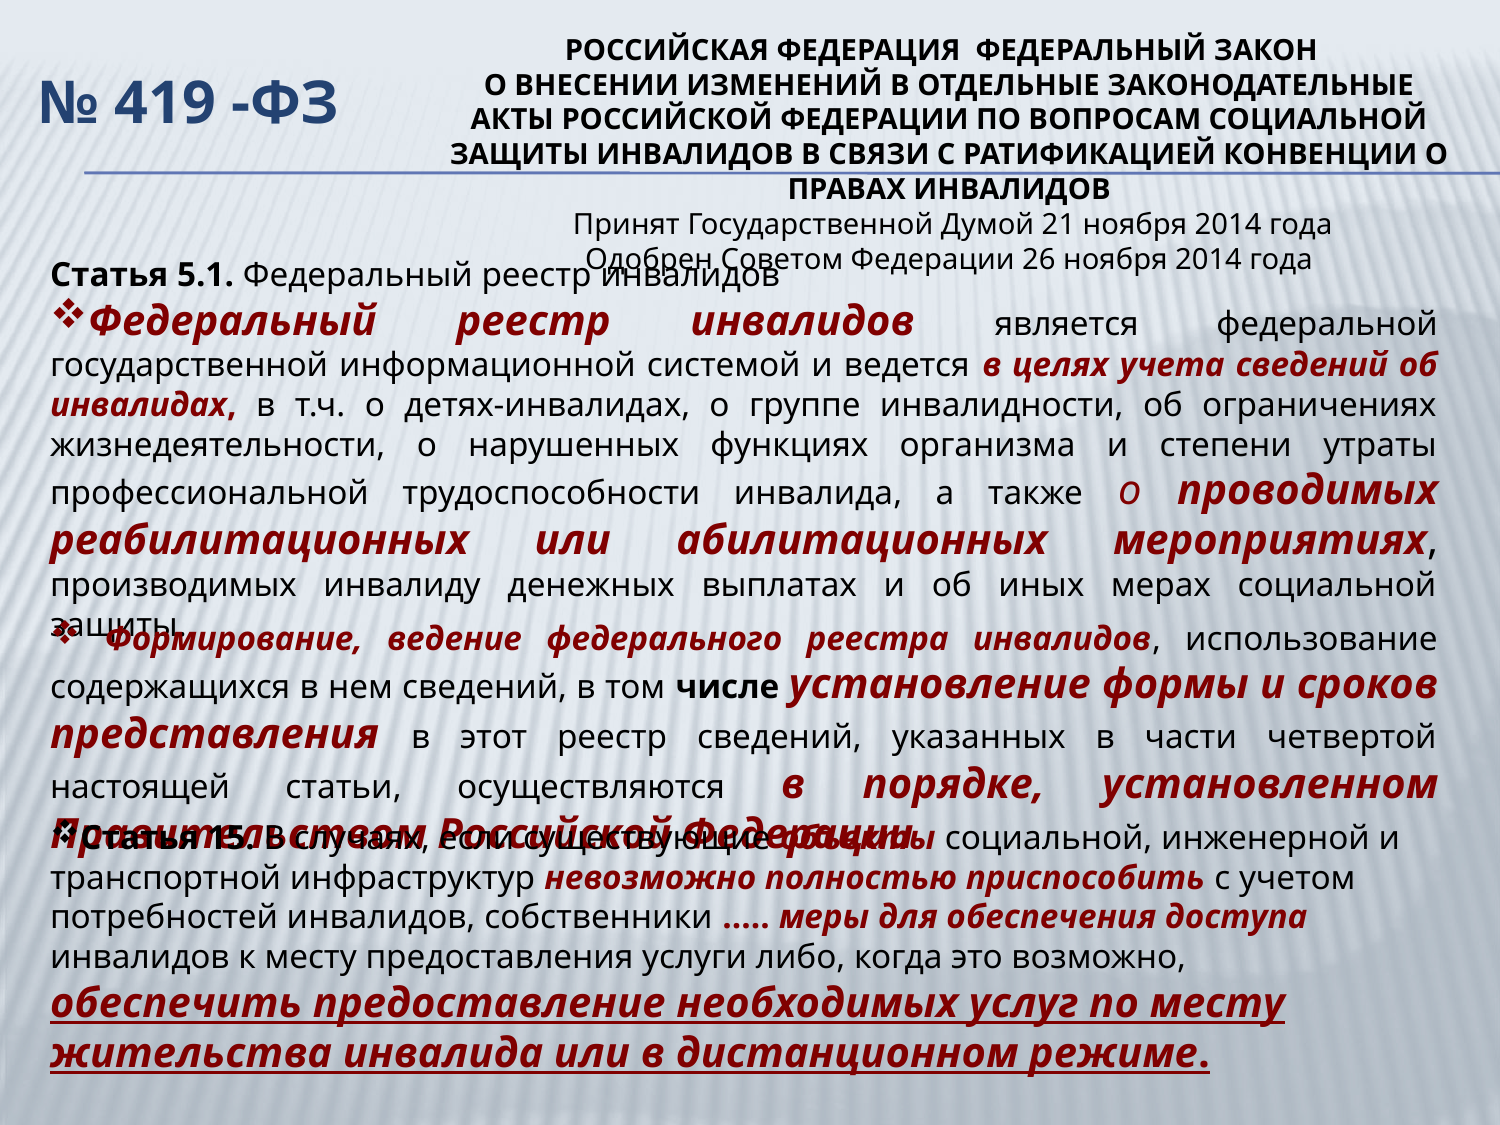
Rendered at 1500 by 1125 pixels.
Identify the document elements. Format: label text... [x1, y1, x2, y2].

text_box Статья 15. В случаях, если существующие объекты социальной, инженерной и транспортной инфраструктур невозможно полностью приспособить с учетом потребностей инвалидов, собственники ….. меры для обеспечения доступа инвалидов к месту предоставления услуги либо, когда это возможно, обеспечить предоставление необходимых услуг по месту жительства инвалида или в дистанционном режиме. [35, 808, 1454, 1083]
text_box Статья 5.1. Федеральный реестр инвалидов Федеральный реестр инвалидов является федеральной государственной информационной системой и ведется в целях учета сведений об инвалидах, в т.ч. о детях-инвалидах, о группе инвалидности, об ограничениях жизнедеятельности, о нарушенных функциях организма и степени утраты профессиональной трудоспособности инвалида, а также о проводимых реабилитационных или абилитационных мероприятиях, производимых инвалиду денежных выплатах и об иных мерах социальной защиты. [35, 246, 1454, 609]
title № 419 -ФЗ [23, 35, 434, 164]
text_box Формирование, ведение федерального реестра инвалидов, использование содержащихся в нем сведений, в том числе установление формы и сроков представления в этот реестр сведений, указанных в части четвертой настоящей статьи, осуществляются в порядке, установленном Правительством Российской Федерации [35, 609, 1454, 808]
text_box РОССИЙСКАЯ ФЕДЕРАЦИЯ ФЕДЕРАЛЬНЫЙ ЗАКОН О ВНЕСЕНИИ ИЗМЕНЕНИЙ В ОТДЕЛЬНЫЕ ЗАКОНОДАТЕЛЬНЫЕ АКТЫ РОССИЙСКОЙ ФЕДЕРАЦИИ ПО ВОПРОСАМ СОЦИАЛЬНОЙ ЗАЩИТЫ ИНВАЛИДОВ В СВЯЗИ С РАТИФИКАЦИЕЙ КОНВЕНЦИИ О ПРАВАХ ИНВАЛИДОВ Принят Государственной Думой 21 ноября 2014 года Одобрен Советом Федерации 26 ноября 2014 года [433, 23, 1465, 283]
